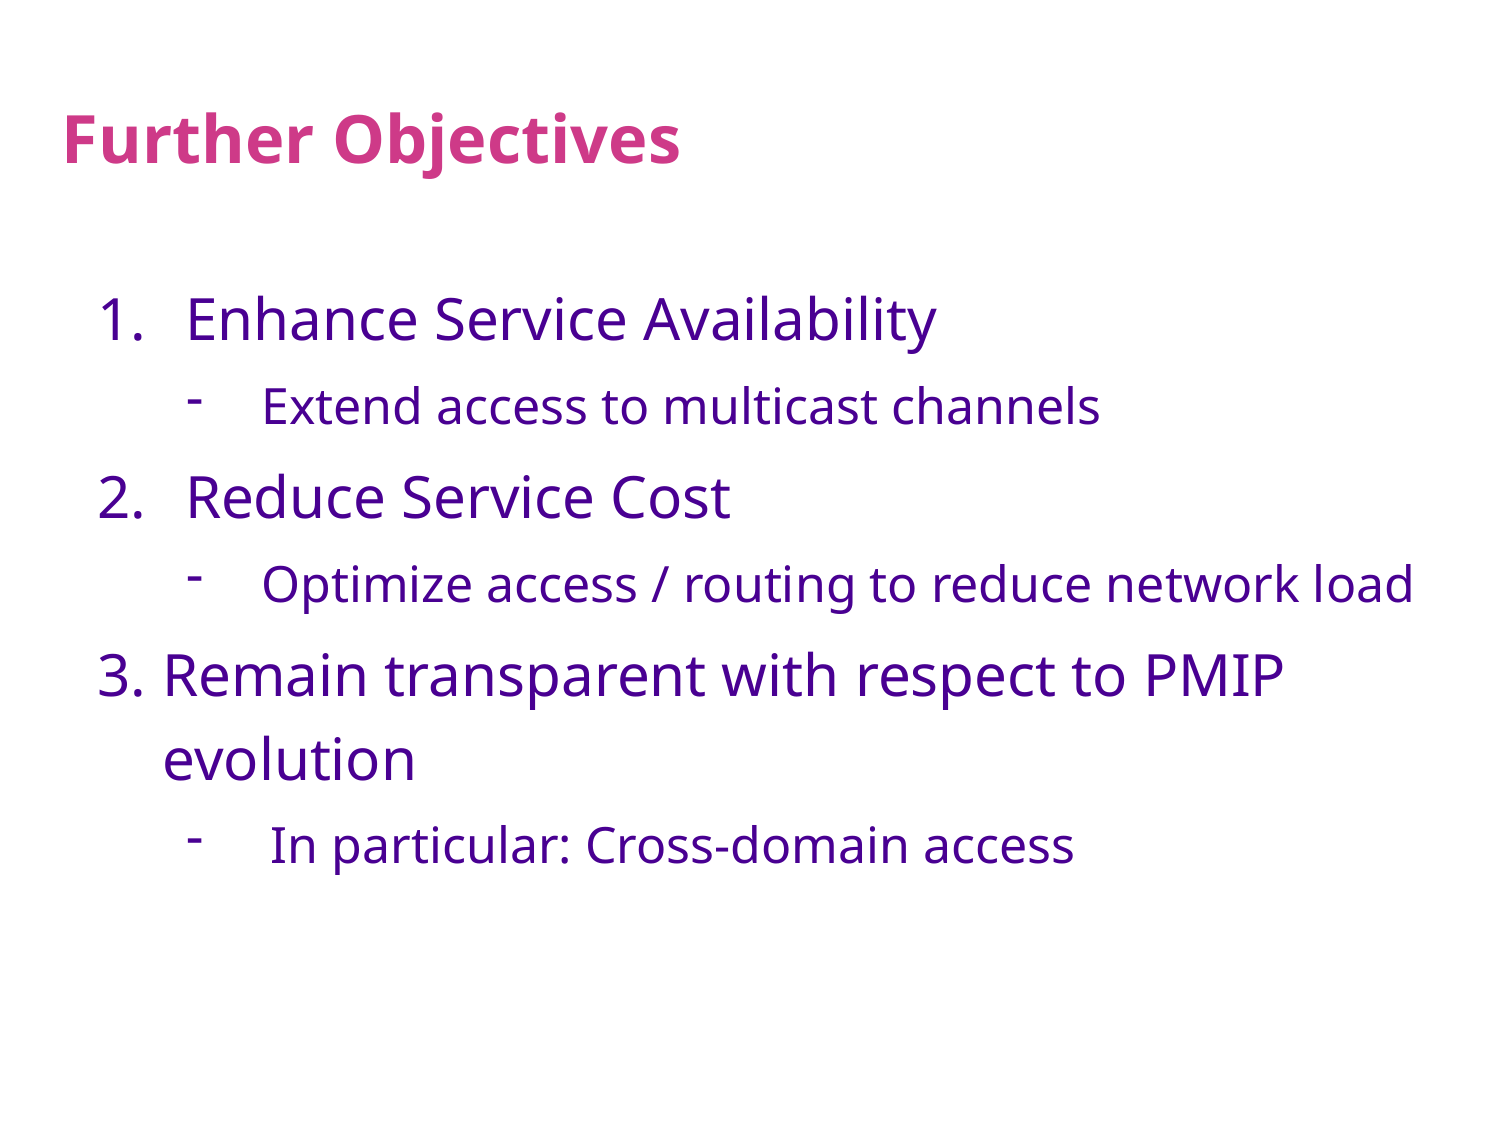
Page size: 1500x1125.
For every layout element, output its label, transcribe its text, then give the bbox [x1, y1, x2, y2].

title Further Objectives [46, 42, 1323, 231]
list Enhance Service Availability Extend access to multicast channels Reduce Service Cost Optimize access / routing to reduce network load Remain transparent with respect to PMIP evolution In particular: Cross-domain access [82, 260, 1460, 1012]
